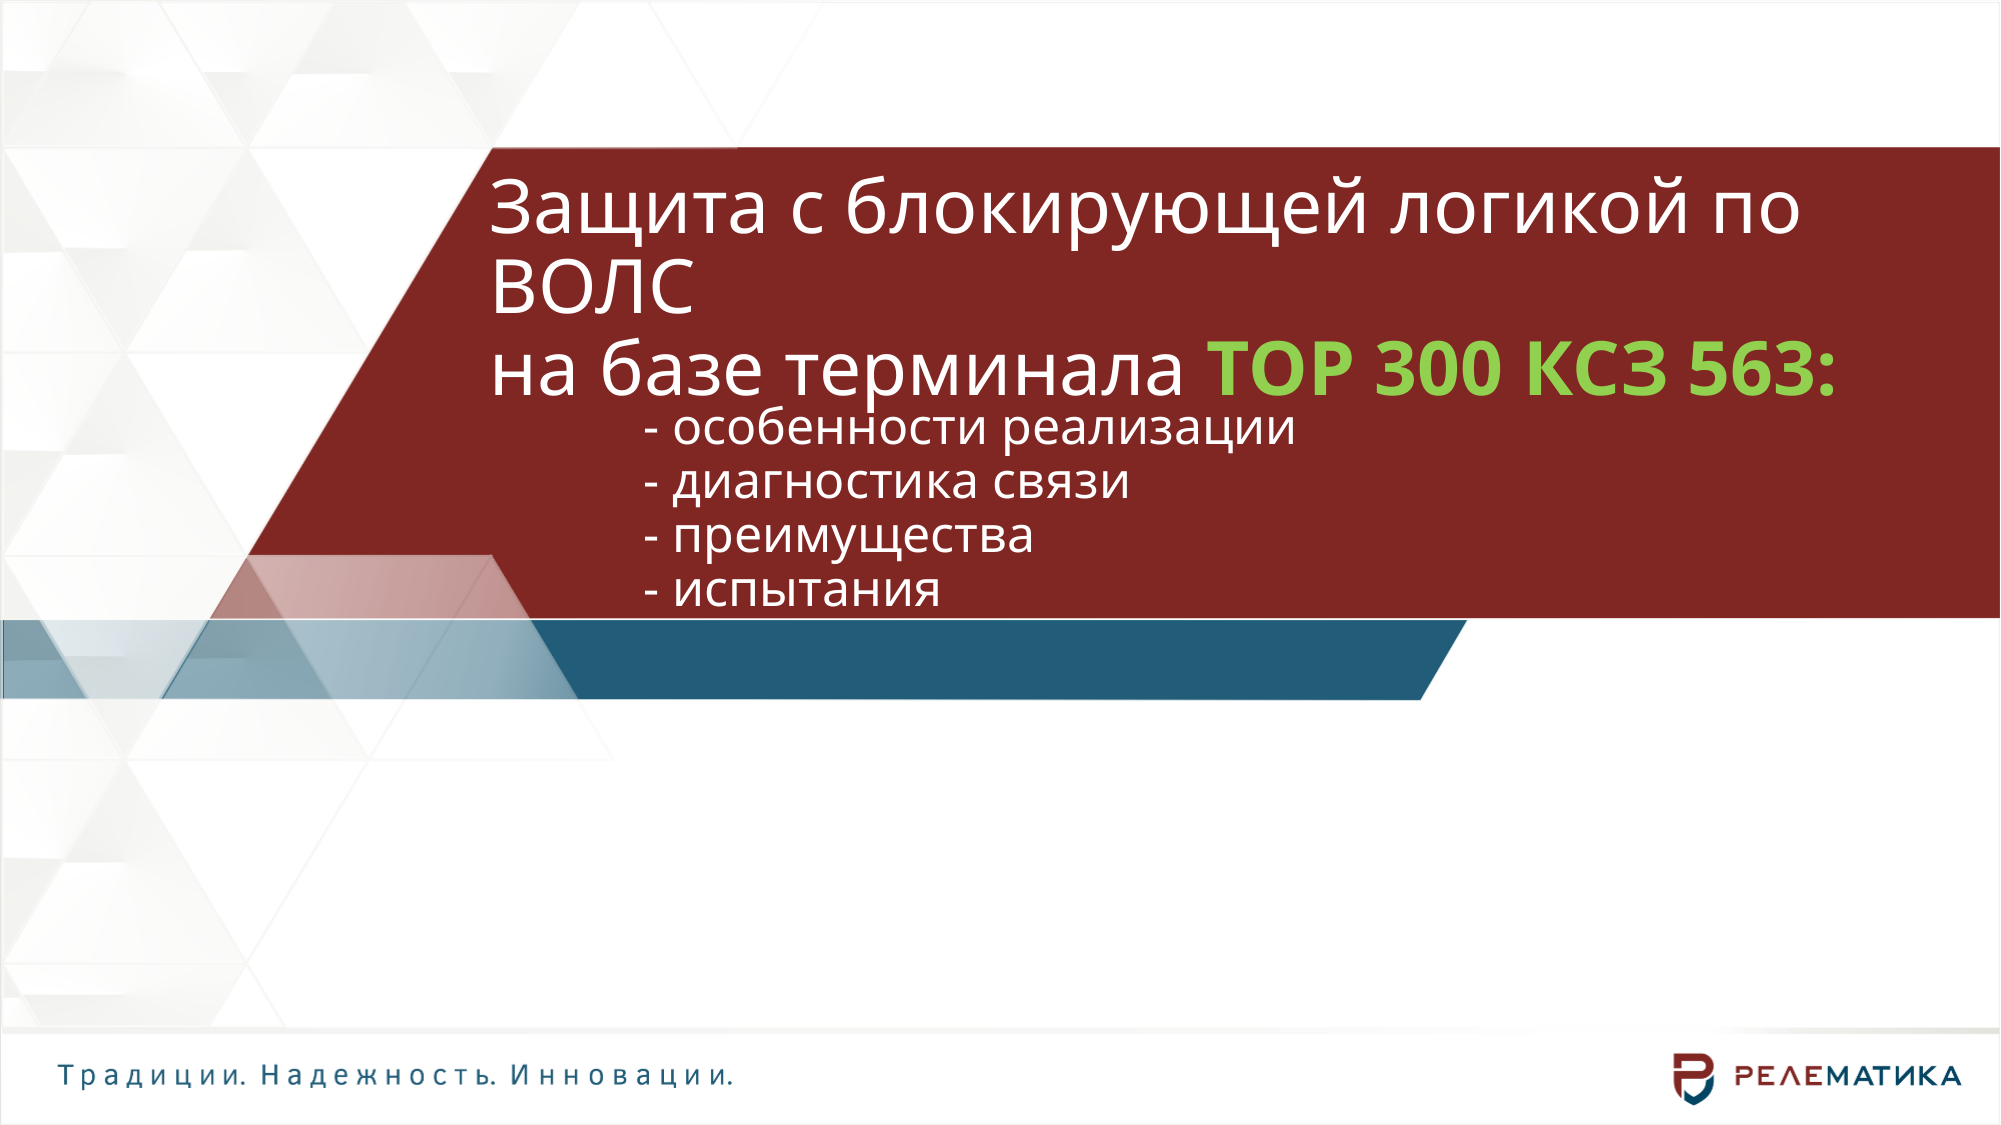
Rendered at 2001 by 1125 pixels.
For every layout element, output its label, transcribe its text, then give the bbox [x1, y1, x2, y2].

text_box Защита с блокирующей логикой по ВОЛС на базе терминала ТОР 300 КСЗ 563: [474, 160, 2000, 690]
picture [0, 0, 2000, 1125]
text_box - особенности реализации - диагностика связи - преимущества - испытания [628, 394, 1964, 659]
